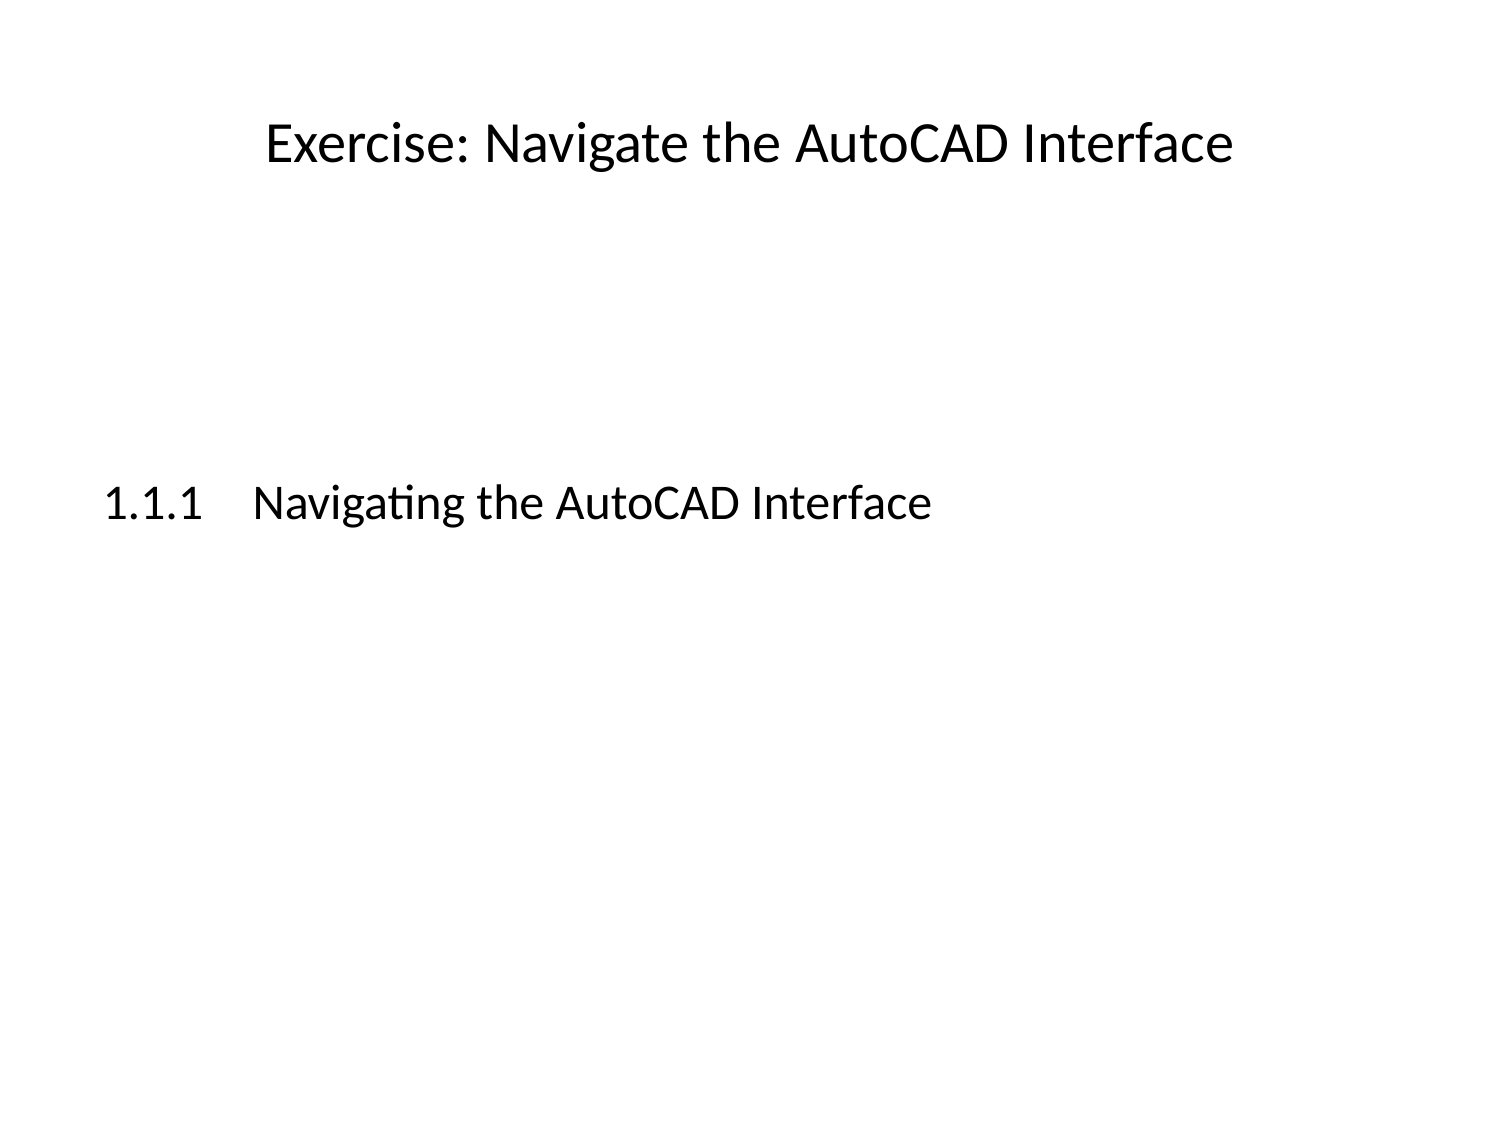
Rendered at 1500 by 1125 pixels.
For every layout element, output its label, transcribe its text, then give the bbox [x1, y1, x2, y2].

list 1.1.1 Navigating the AutoCAD Interface [87, 462, 1138, 813]
title Exercise: Navigate the AutoCAD Interface [75, 45, 1425, 233]
